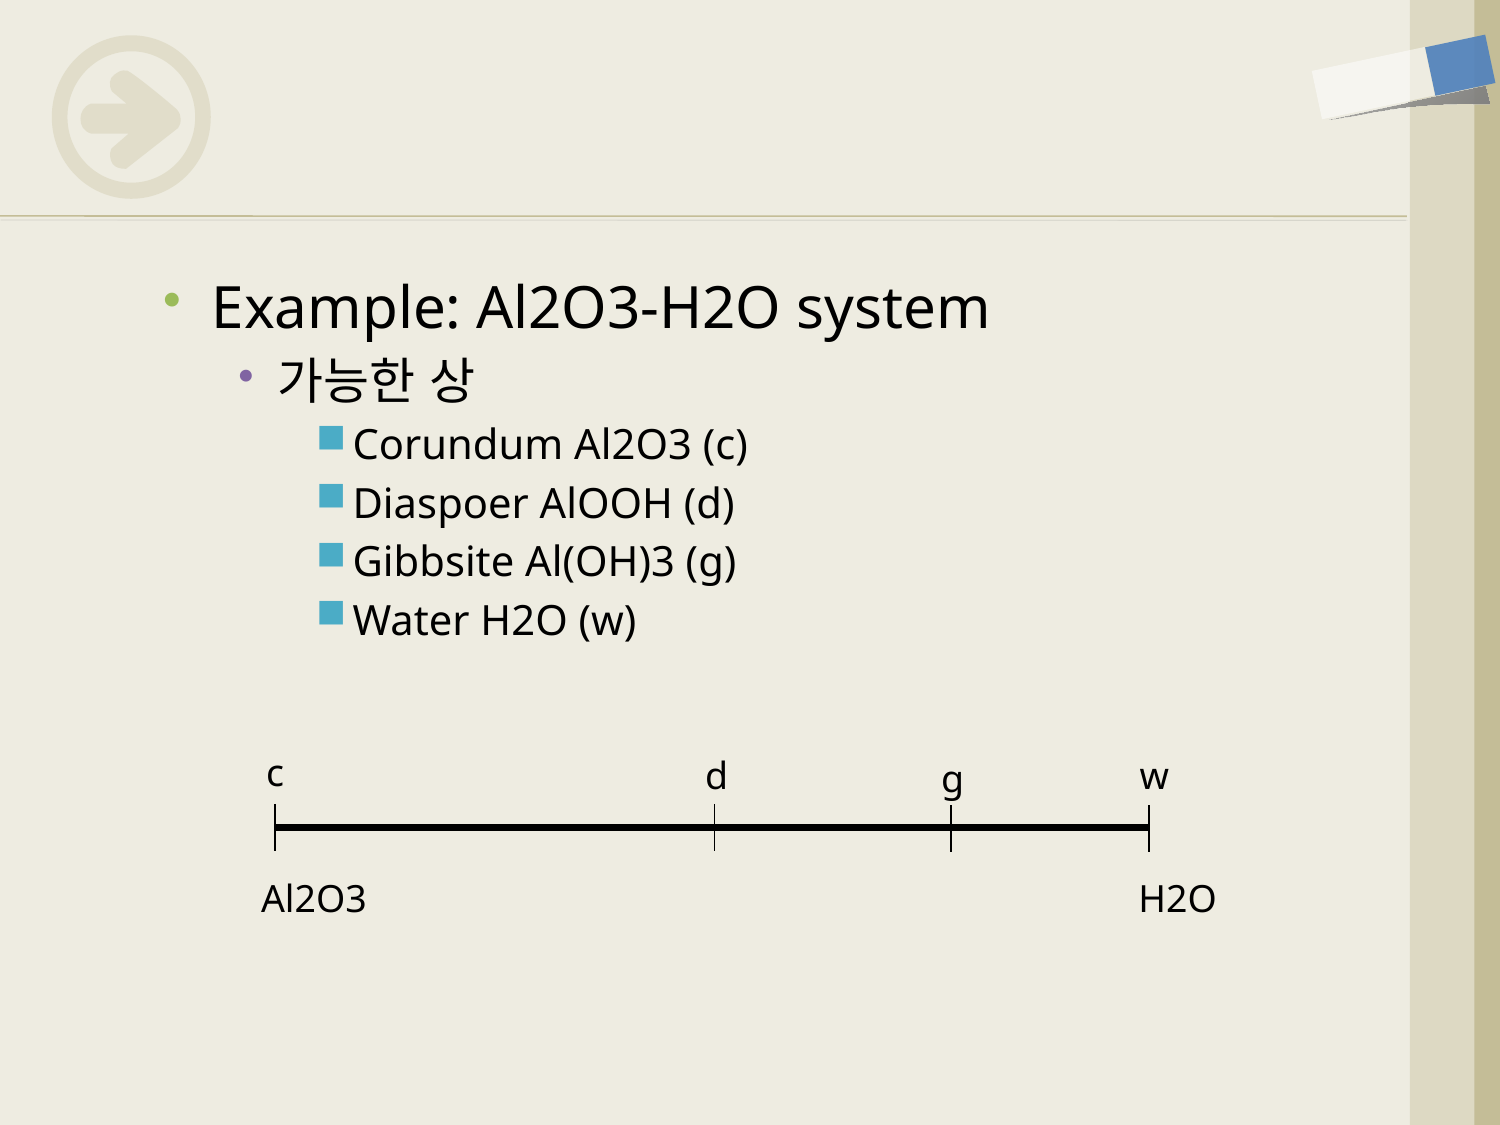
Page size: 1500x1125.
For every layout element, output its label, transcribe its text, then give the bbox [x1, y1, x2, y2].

text_box c [251, 741, 299, 802]
text_box w [1124, 744, 1184, 805]
list Example: Al2O3-H2O system 가능한 상 Corundum Al2O3 (c) Diaspoer AlOOH (d) Gibbsite Al(OH)3 (g) Water H2O (w) [75, 262, 1406, 1005]
text_box d [690, 744, 743, 805]
text_box H2O [1123, 868, 1232, 928]
text_box Al2O3 [246, 868, 382, 928]
text_box g [926, 747, 979, 808]
